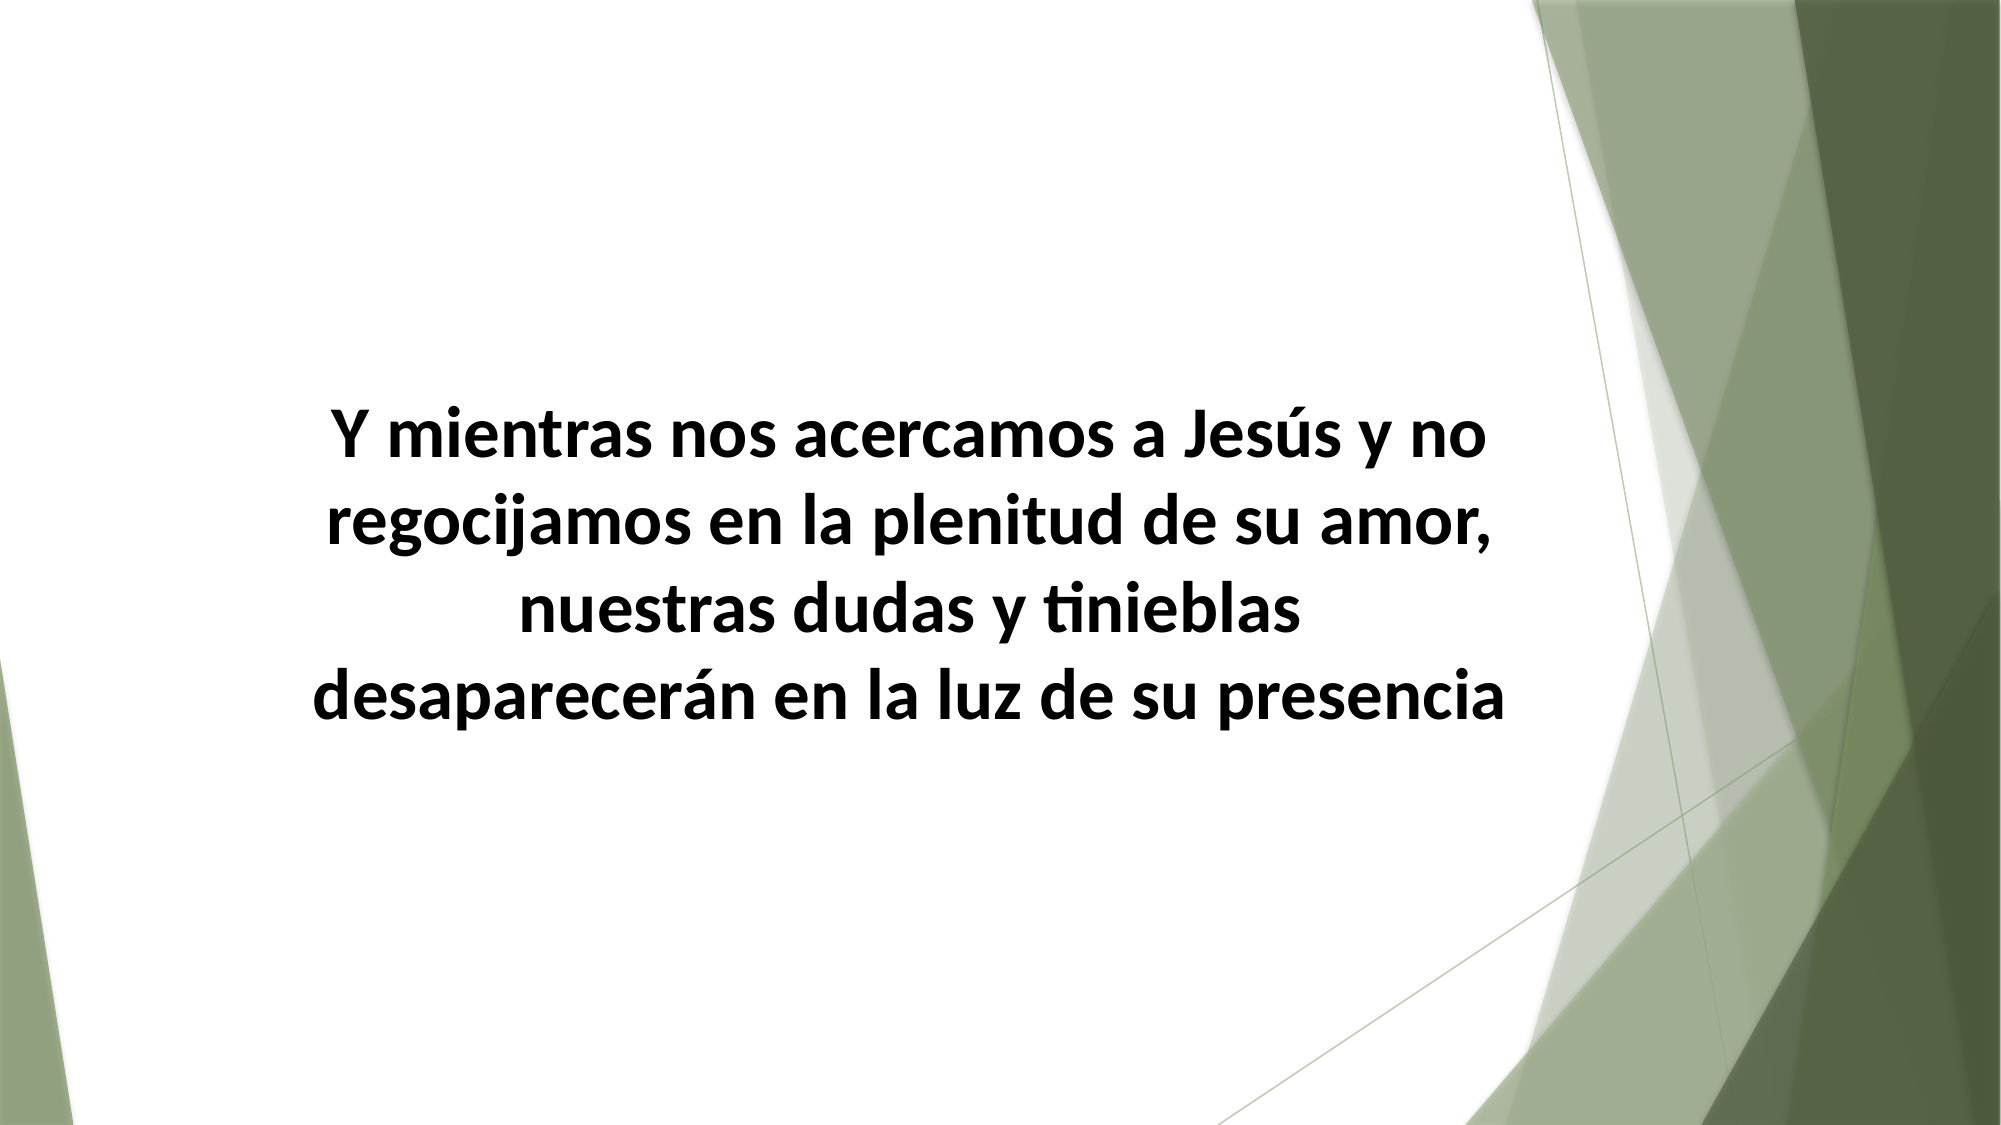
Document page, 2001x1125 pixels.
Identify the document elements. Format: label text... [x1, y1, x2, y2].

text_box Y mientras nos acercamos a Jesús y no regocijamos en la plenitud de su amor, nuestras dudas y tinieblas desaparecerán en la luz de su presencia [276, 376, 1545, 742]
